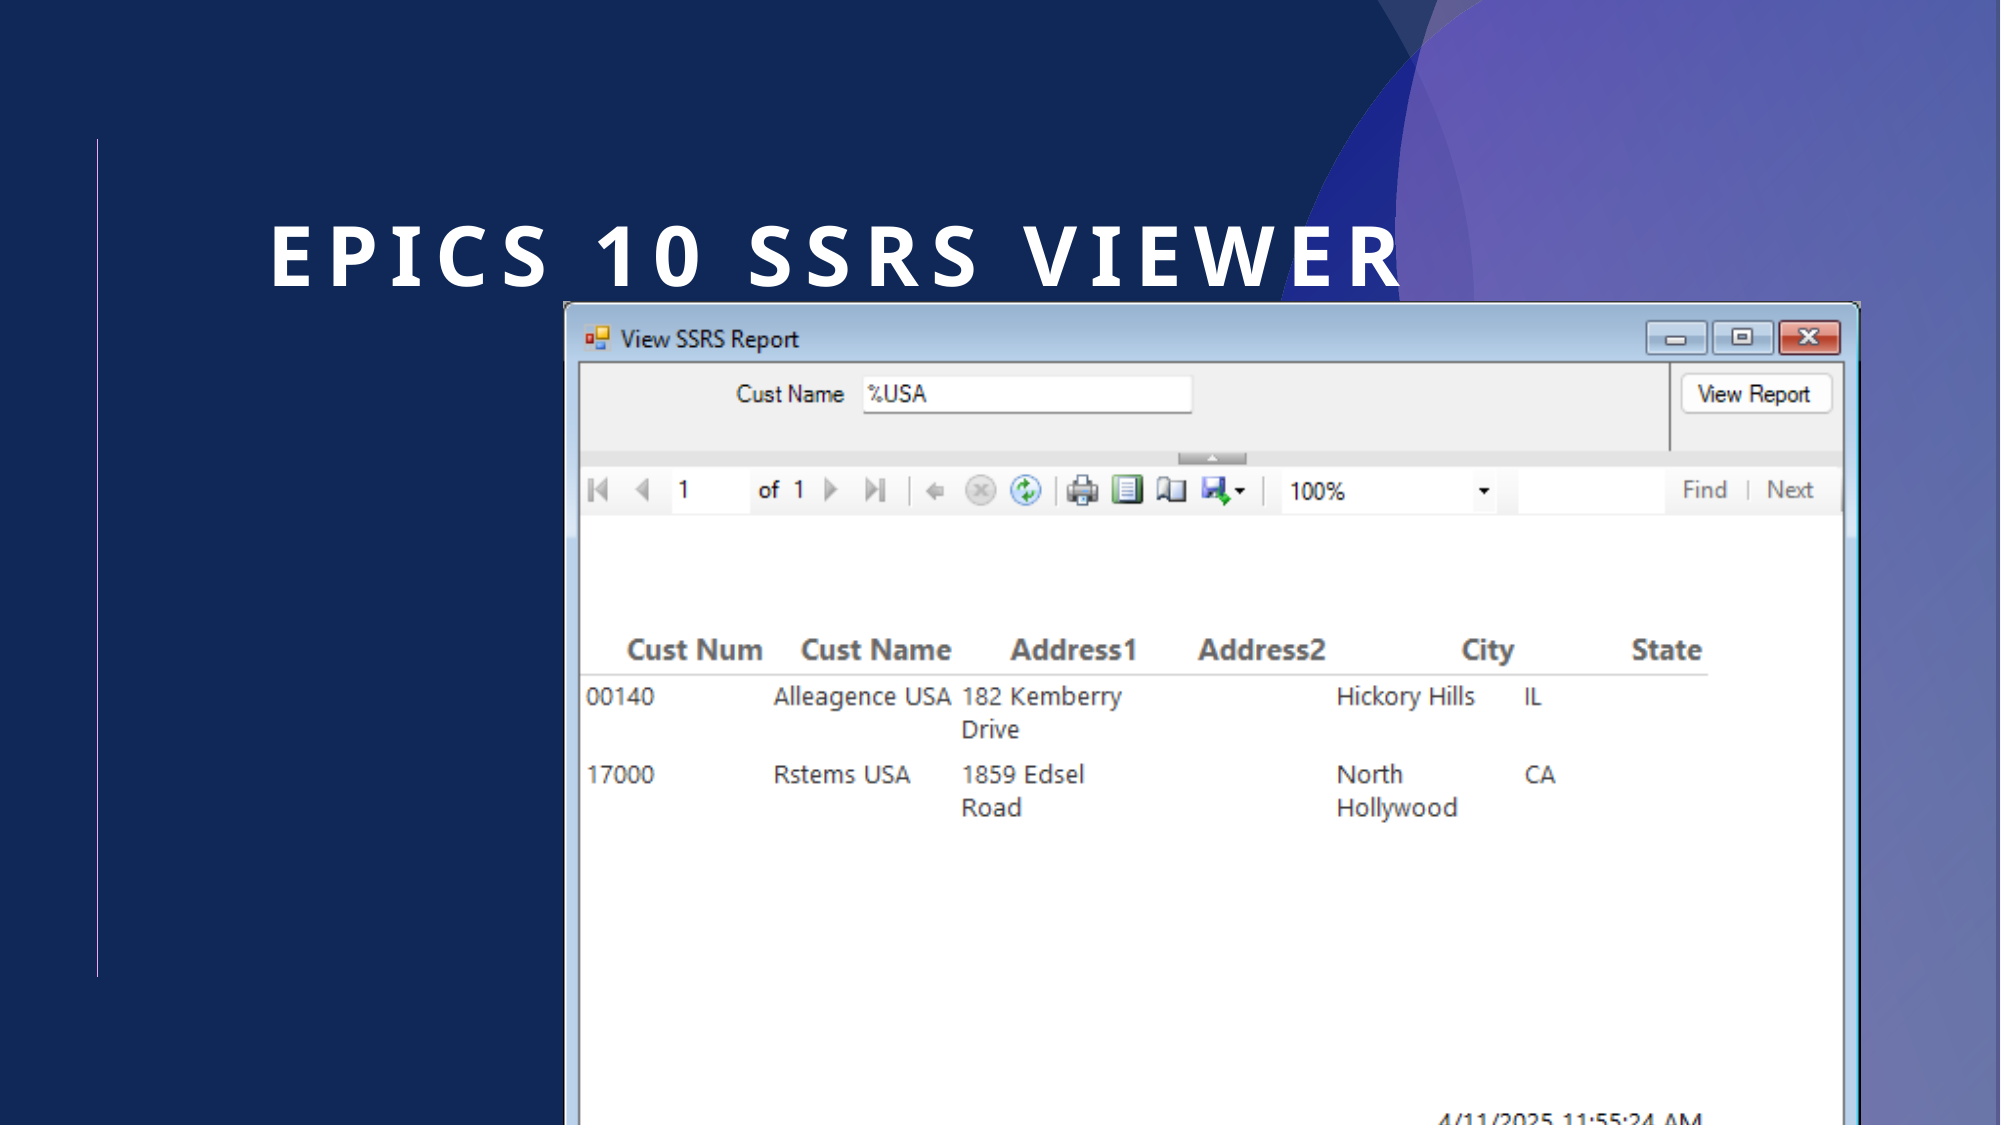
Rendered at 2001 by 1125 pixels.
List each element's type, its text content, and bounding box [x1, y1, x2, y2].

picture [563, 301, 1861, 1125]
title EPICS 10 SSRS Viewer [251, 136, 1709, 312]
